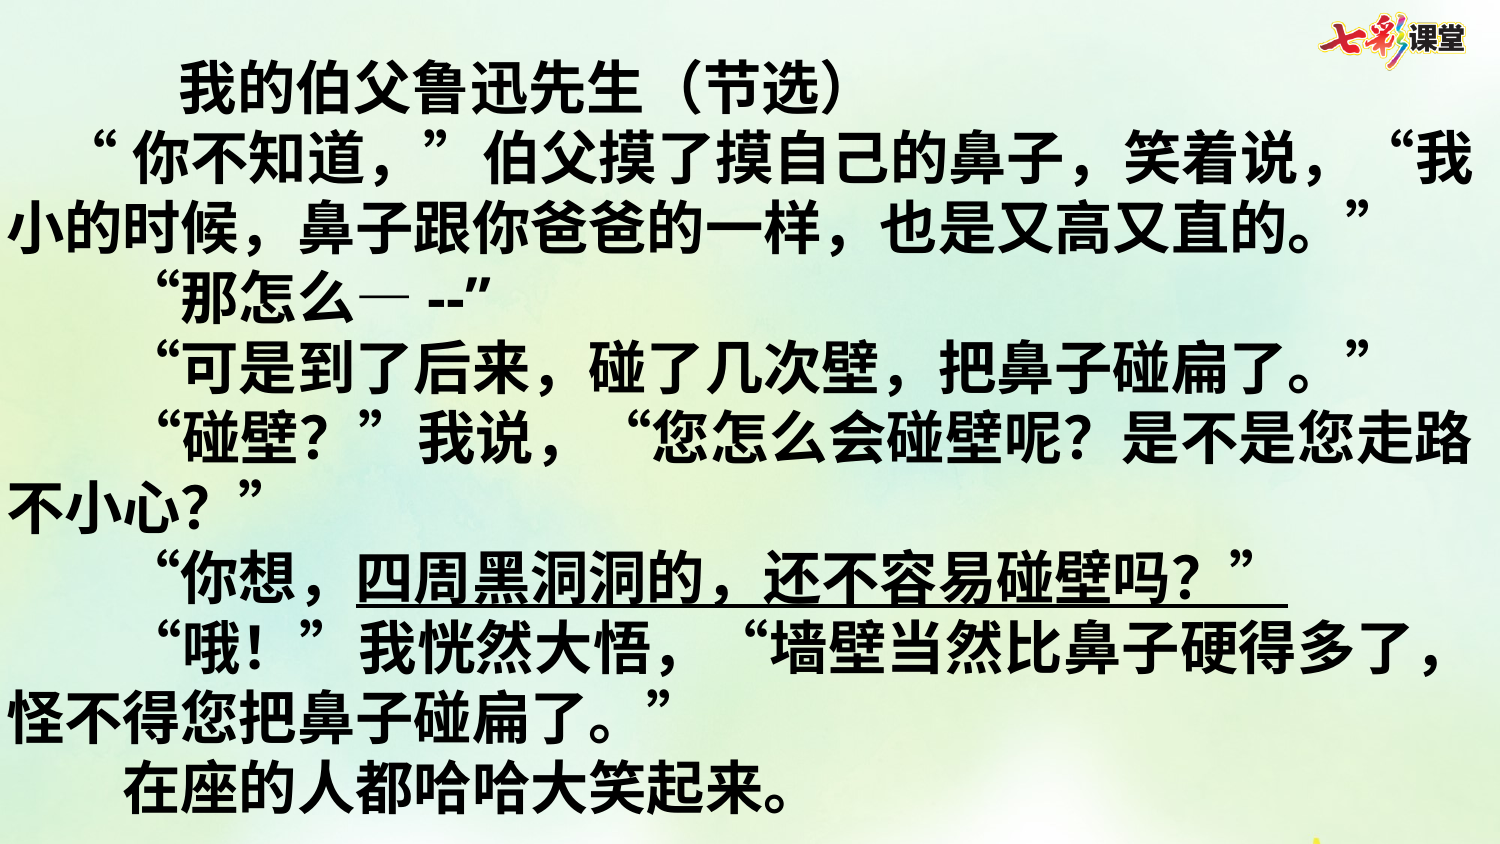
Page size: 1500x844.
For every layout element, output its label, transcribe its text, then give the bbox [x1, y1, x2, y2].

picture [0, 0, 1500, 844]
text_box 我的伯父鲁迅先生（节选） “你不知道，”伯父摸了摸自己的鼻子，笑着说，“我小的时候，鼻子跟你爸爸的一样，也是又高又直的。” “那怎么—--” “可是到了后来，碰了几次壁，把鼻子碰扁了。” “碰壁？”我说，“您怎么会碰壁呢？是不是您走路不小心？” “你想，四周黑洞洞的，还不容易碰壁吗？” “哦！”我恍然大悟，“墙壁当然比鼻子硬得多了，怪不得您把鼻子碰扁了。” 在座的人都哈哈大笑起来。 [0, 43, 1488, 829]
